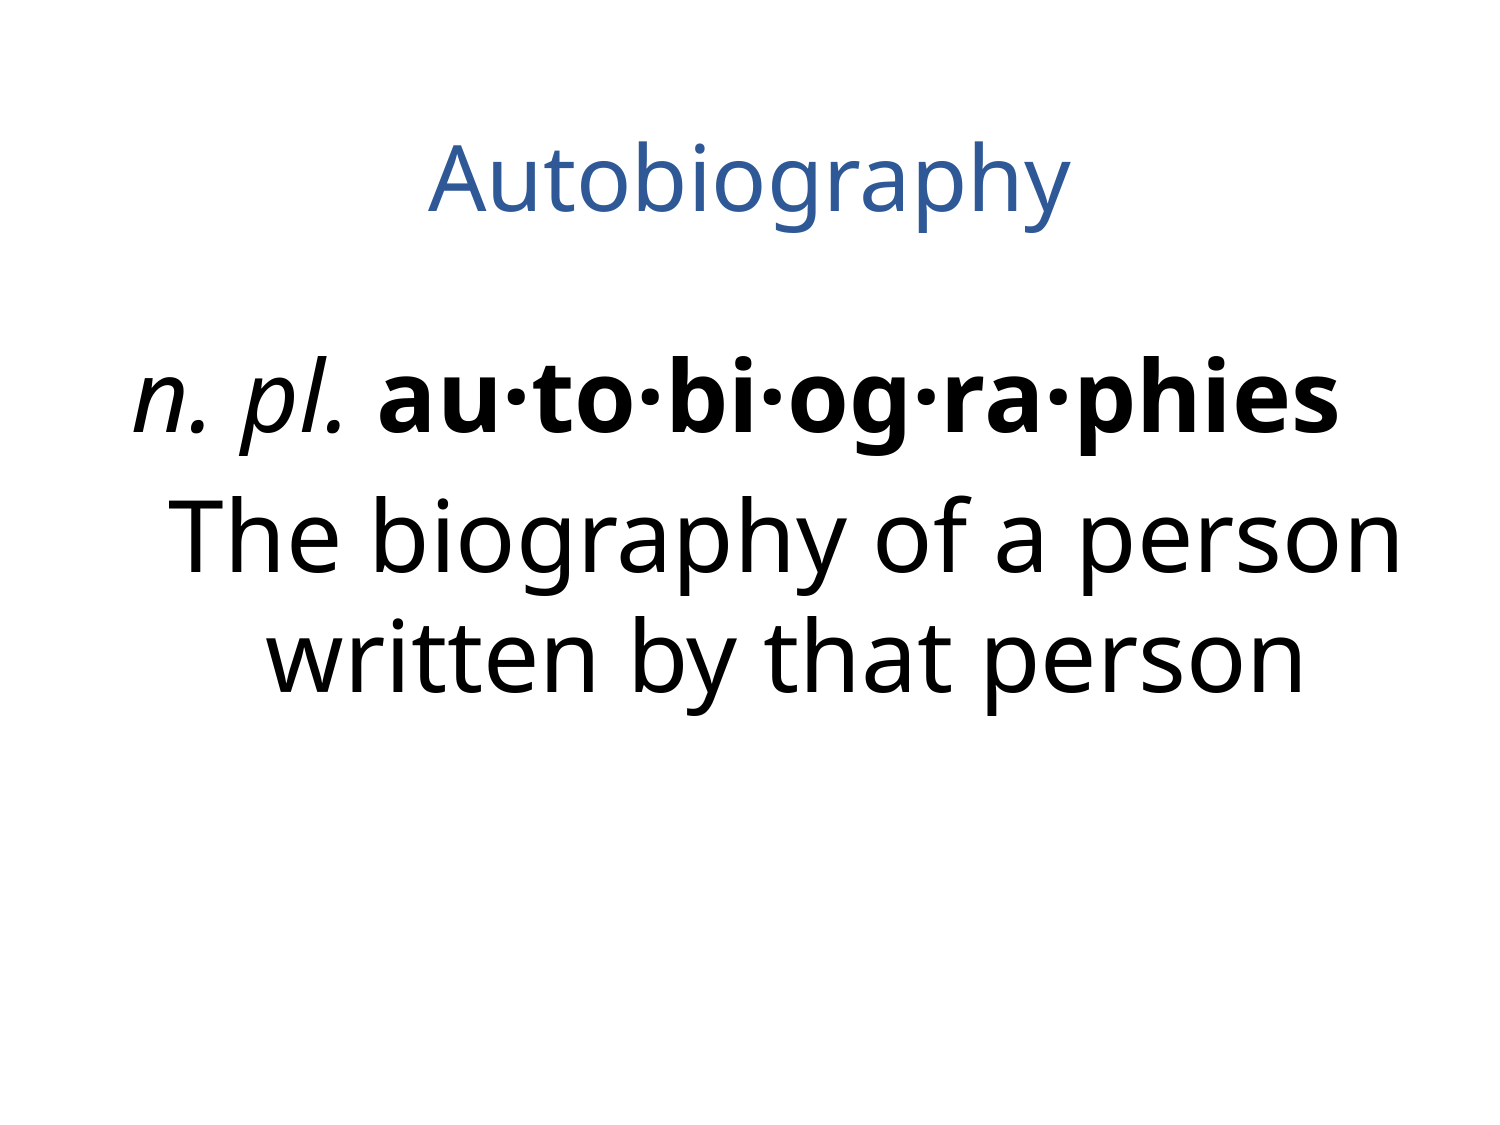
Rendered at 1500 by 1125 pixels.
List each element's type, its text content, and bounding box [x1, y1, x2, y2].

list n. pl. au·to·bi·og·ra·phies The biography of a person written by that person [75, 324, 1425, 1000]
title Autobiography [75, 62, 1425, 288]
